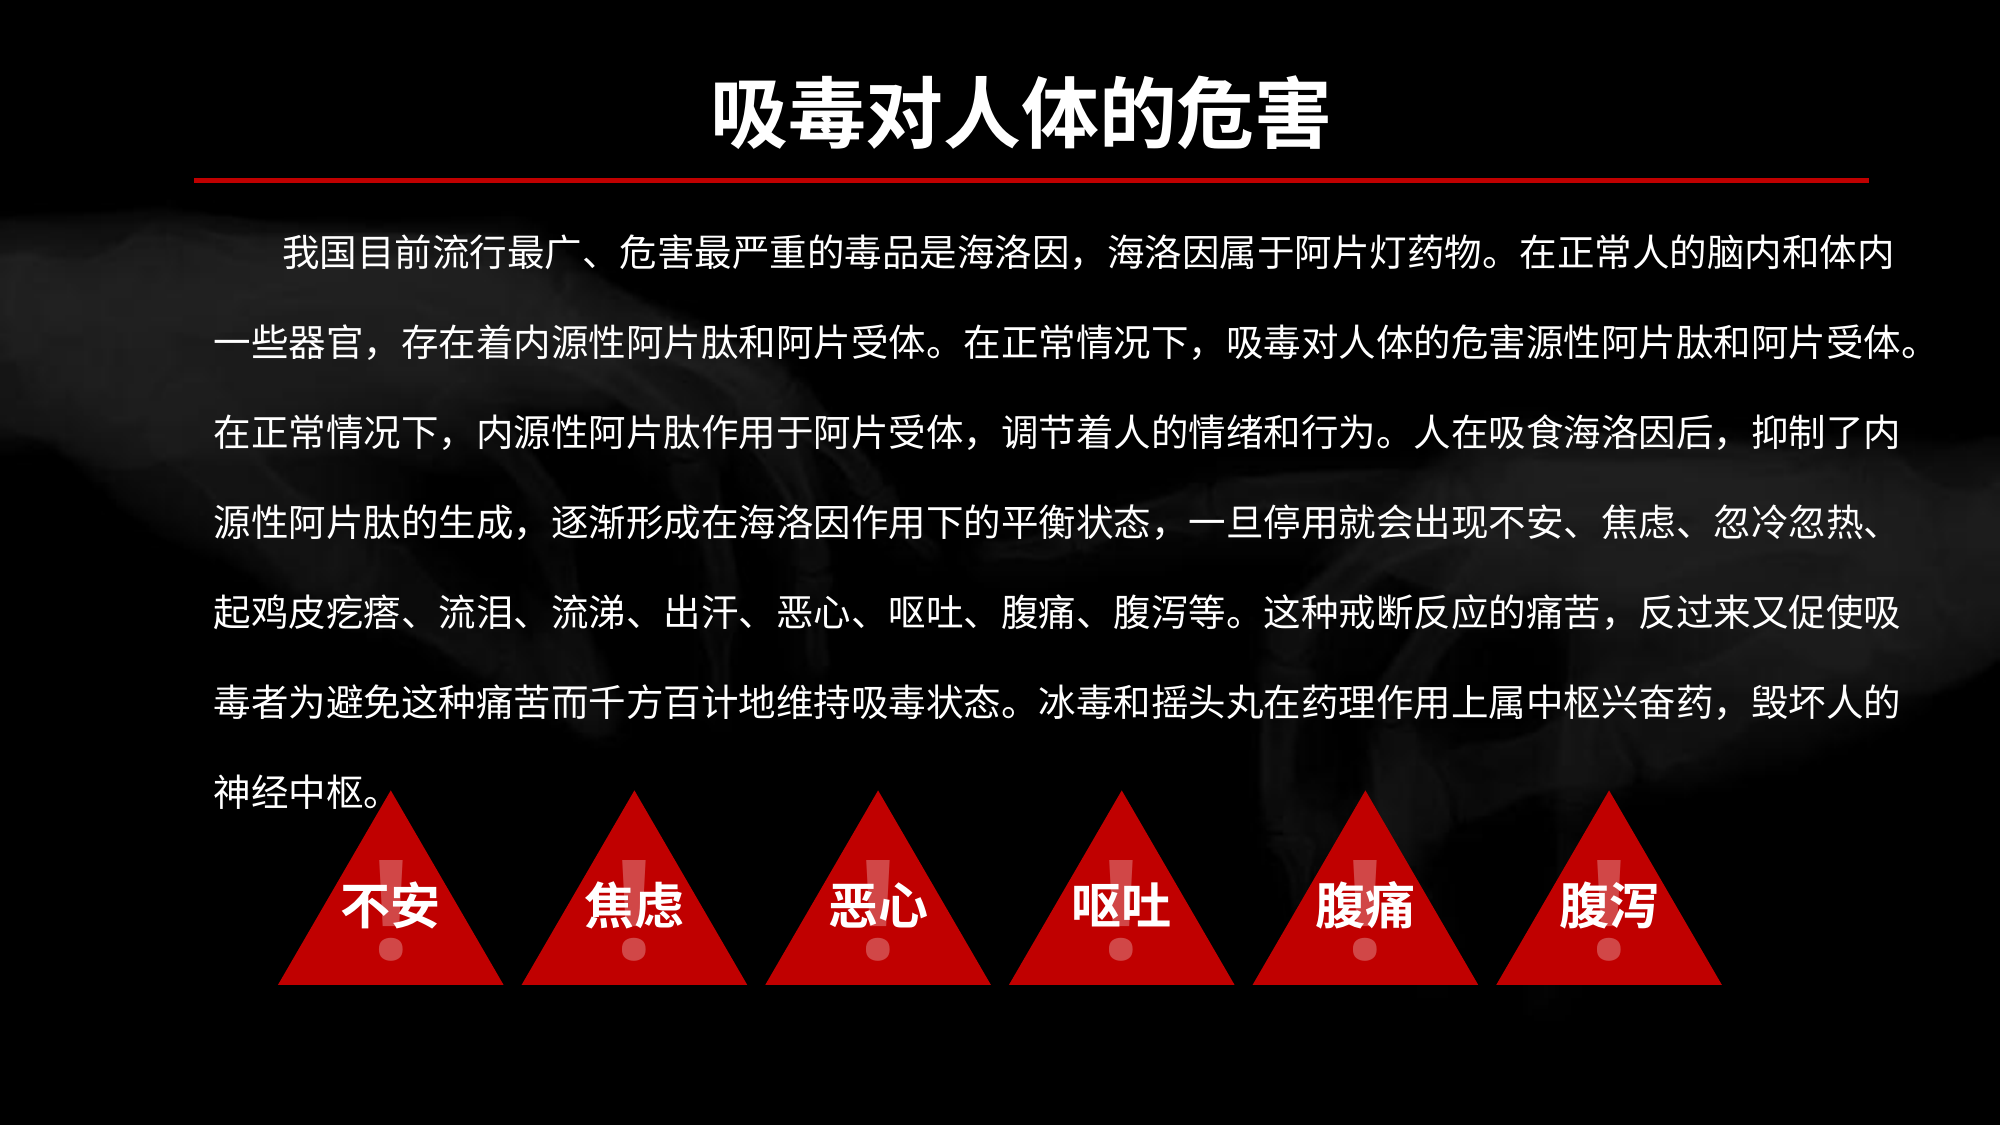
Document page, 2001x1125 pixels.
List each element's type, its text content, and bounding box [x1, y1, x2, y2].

picture [0, 0, 2000, 1125]
text_box 吸毒对人体的危害 [708, 64, 1335, 158]
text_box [277, 790, 1722, 989]
text_box 我国目前流行最广、危害最严重的毒品是海洛因，海洛因属于阿片灯药物。在正常人的脑内和体内一些器官，存在着内源性阿片肽和阿片受体。在正常情况下，吸毒对人体的危害源性阿片肽和阿片受体。在正常情况下，内源性阿片肽作用于阿片受体，调节着人的情绪和行为。人在吸食海洛因后，抑制了内源性阿片肽的生成，逐渐形成在海洛因作用下的平衡状态，一旦停用就会出现不安、焦虑、忽冷忽热、起鸡皮疙瘩、流泪、流涕、出汗、恶心、呕吐、腹痛、腹泻等。这种戒断反应的痛苦，反过来又促使吸毒者为避免这种痛苦而千方百计地维持吸毒状态。冰毒和摇头丸在药理作用上属中枢兴奋药，毁坏人的神经中枢。 [213, 183, 1908, 814]
